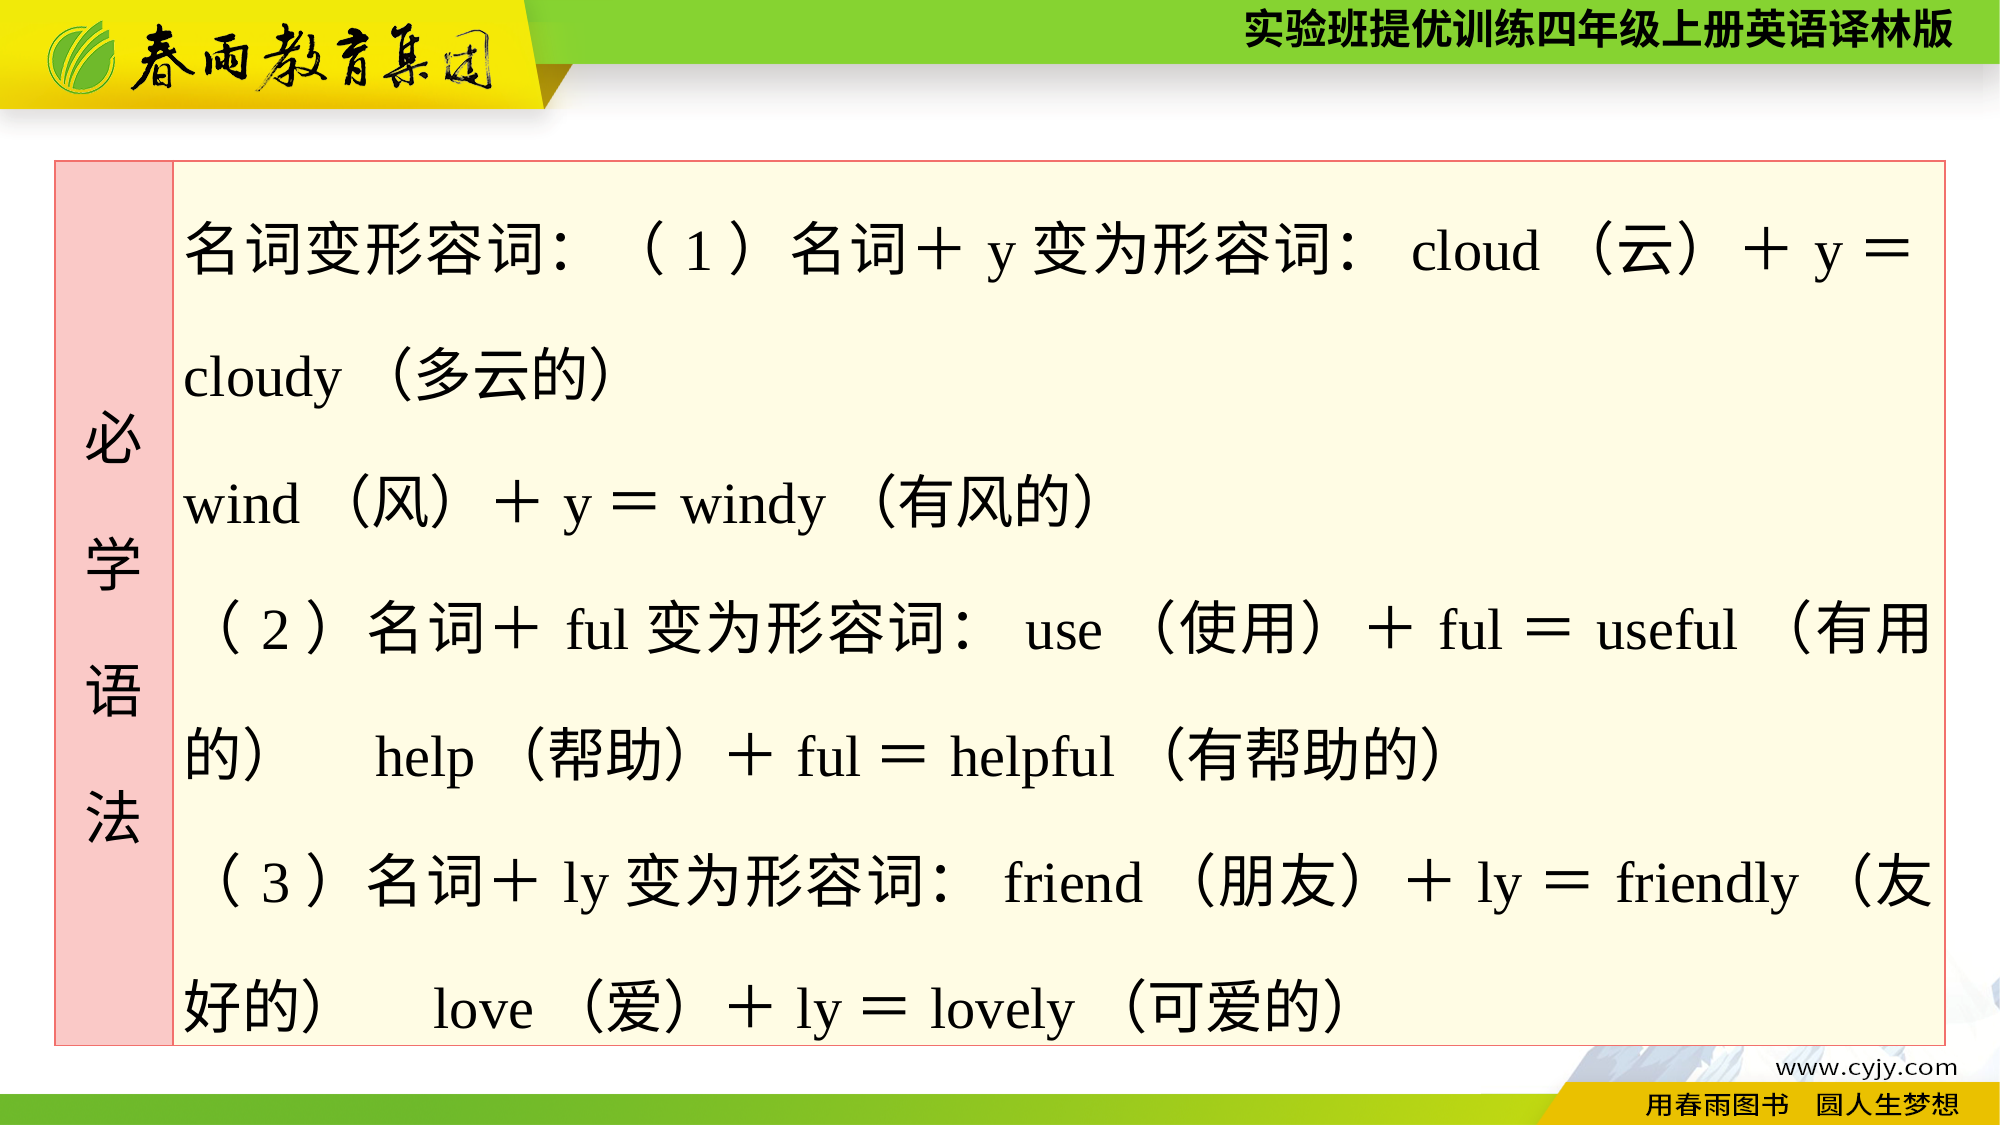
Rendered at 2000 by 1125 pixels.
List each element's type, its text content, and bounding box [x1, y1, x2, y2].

table_header 名词变形容词：（1）名词＋y变为形容词：cloud（云）＋y＝cloudy（多云的） wind（风）＋y＝windy（有风的） （2）名词＋ful变为形容词：use（使用）＋ful＝useful（有用的） help（帮助）＋ful＝helpful（有帮助的） （3）名词＋ly变为形容词：friend（朋友）＋ly＝friendly（友好的） love（爱）＋ly＝lovely（可爱的） [174, 162, 1944, 1045]
picture [0, 0, 2000, 1125]
table_header 必 学 语 法 [56, 162, 172, 1045]
